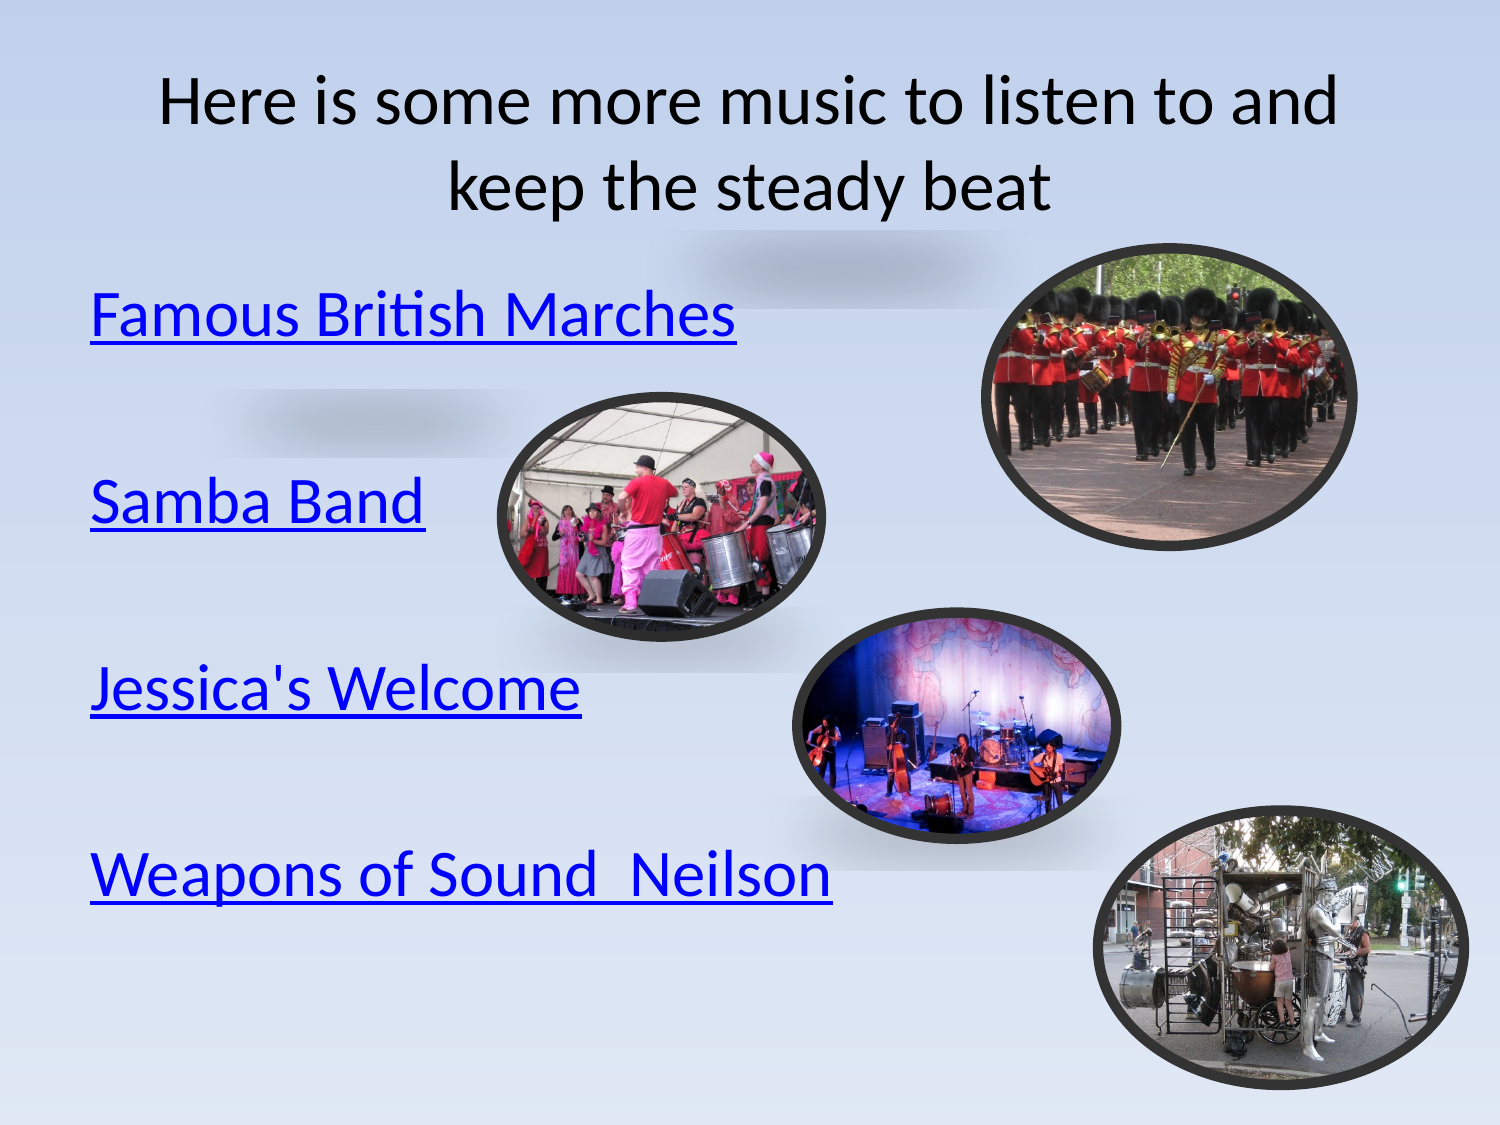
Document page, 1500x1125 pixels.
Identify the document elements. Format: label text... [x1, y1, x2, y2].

picture [501, 396, 1465, 1086]
list Famous British Marches Samba Band Jessica's Welcome Weapons of Sound Neilson [75, 262, 1425, 1005]
title Here is some more music to listen to and keep the steady beat [75, 45, 1425, 233]
picture [985, 248, 1353, 547]
